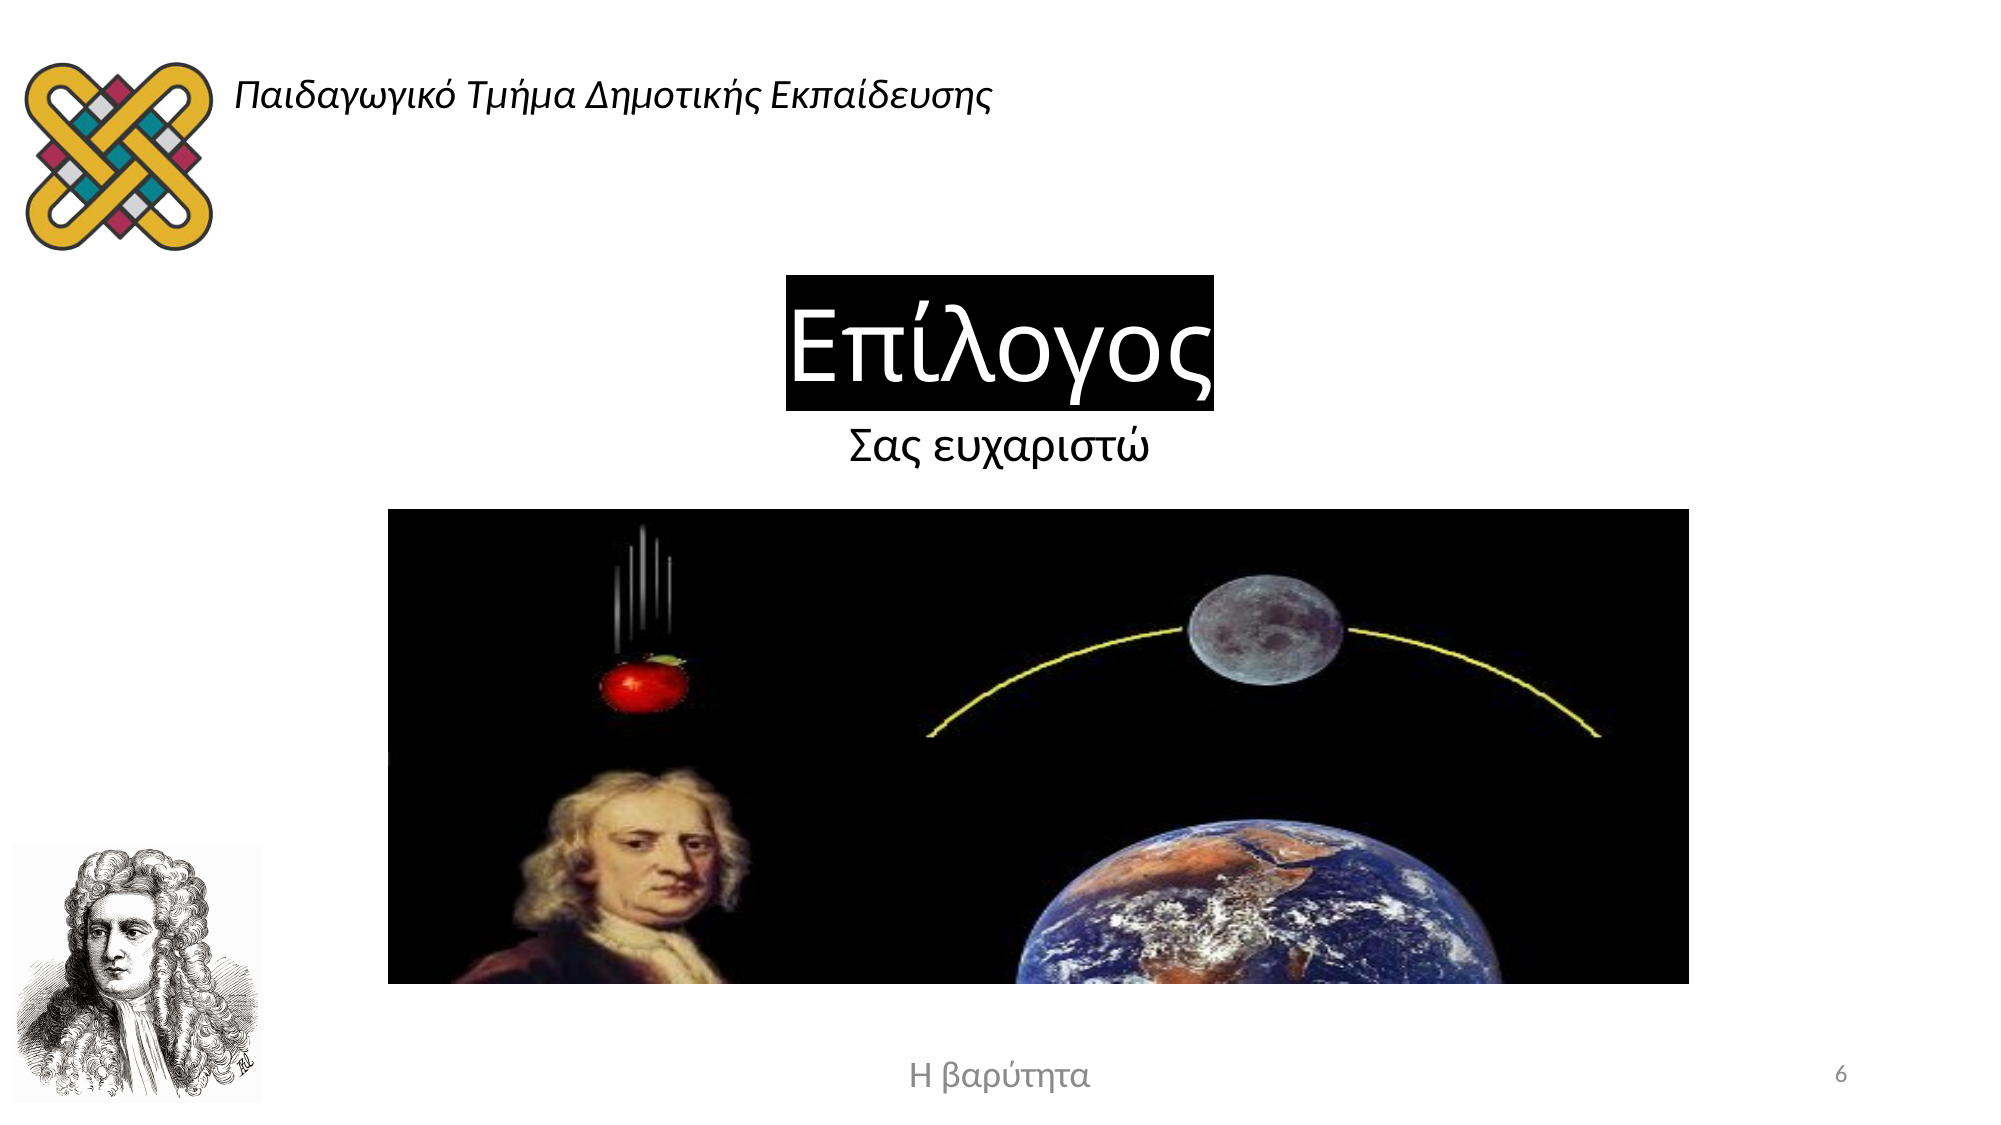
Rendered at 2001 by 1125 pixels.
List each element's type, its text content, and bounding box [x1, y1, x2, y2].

picture [388, 509, 1689, 984]
picture [4, 42, 233, 271]
slide_number 6 [1412, 1042, 1863, 1103]
title Επίλογος [249, 184, 1750, 410]
footer Η βαρύτητα [662, 1042, 1338, 1103]
subtitle Σας ευχαριστώ [249, 410, 1750, 863]
picture [12, 844, 263, 1103]
